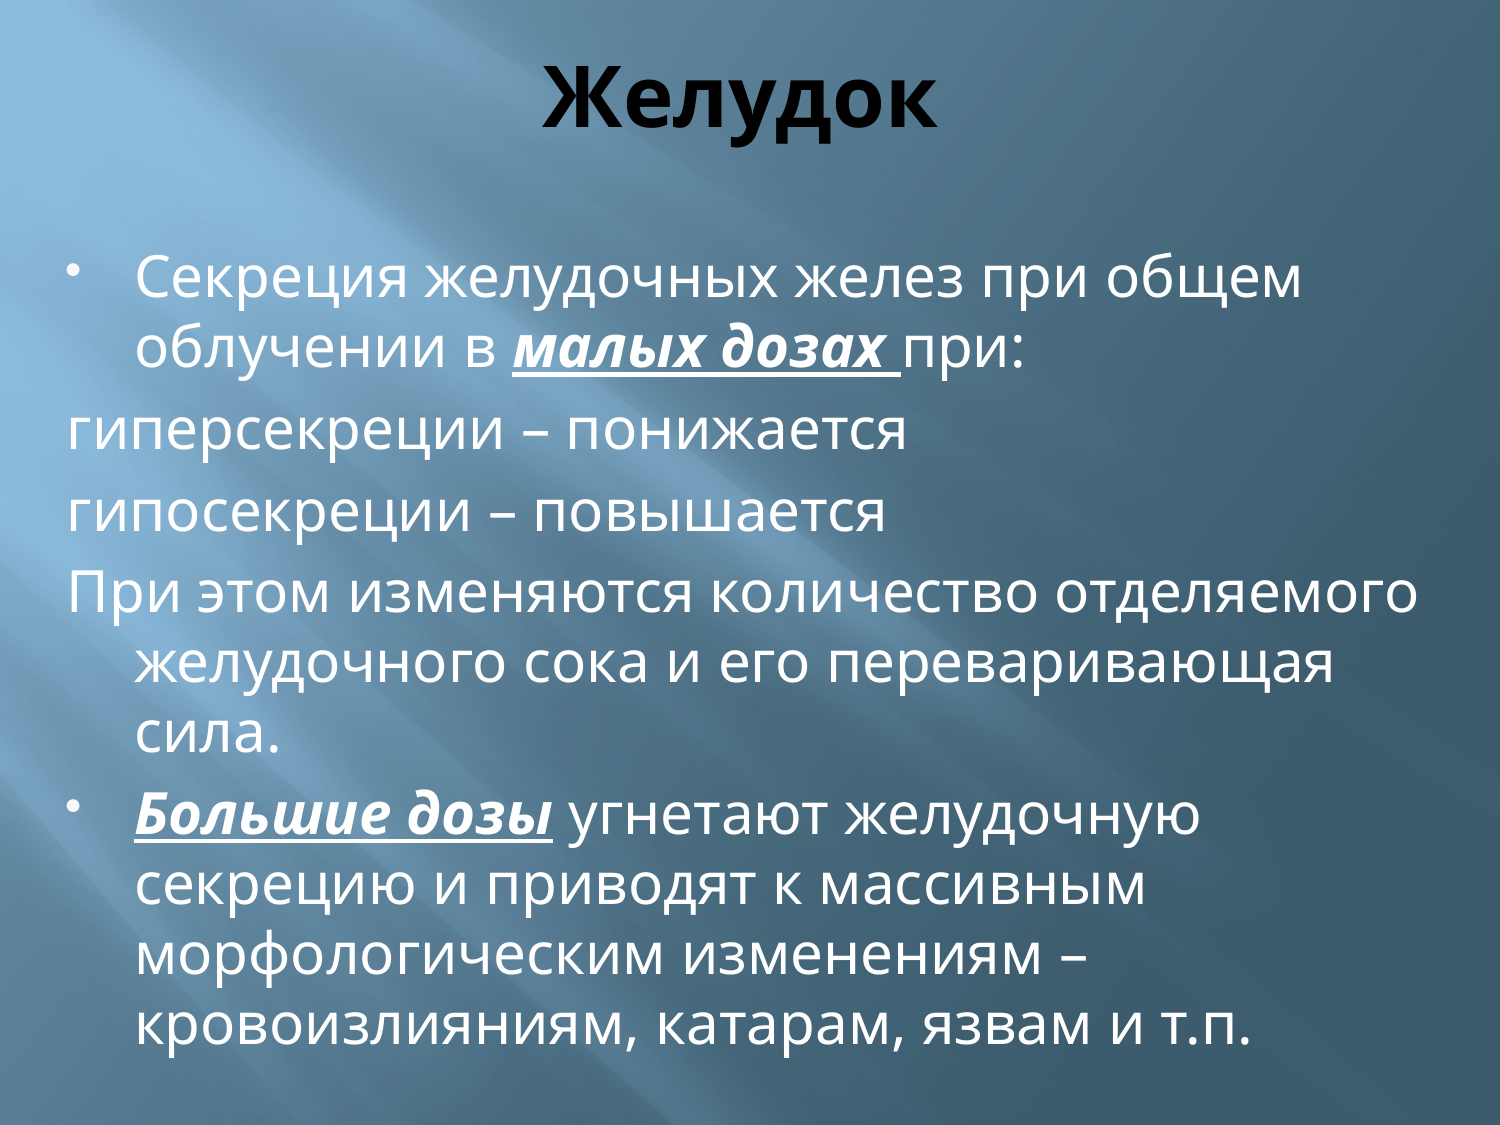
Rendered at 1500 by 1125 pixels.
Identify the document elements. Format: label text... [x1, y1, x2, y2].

title Желудок [76, 0, 1427, 188]
list Секреция желудочных желез при общем облучении в малых дозах при: гиперсекреции – понижается гипосекреции – повышается При этом изменяются количество отделяемого желудочного сока и его переваривающая сила. Большие дозы угнетают желудочную секрецию и приводят к массивным морфологическим изменениям – кровоизлияниям, катарам, язвам и т.п. [29, 231, 1460, 1024]
